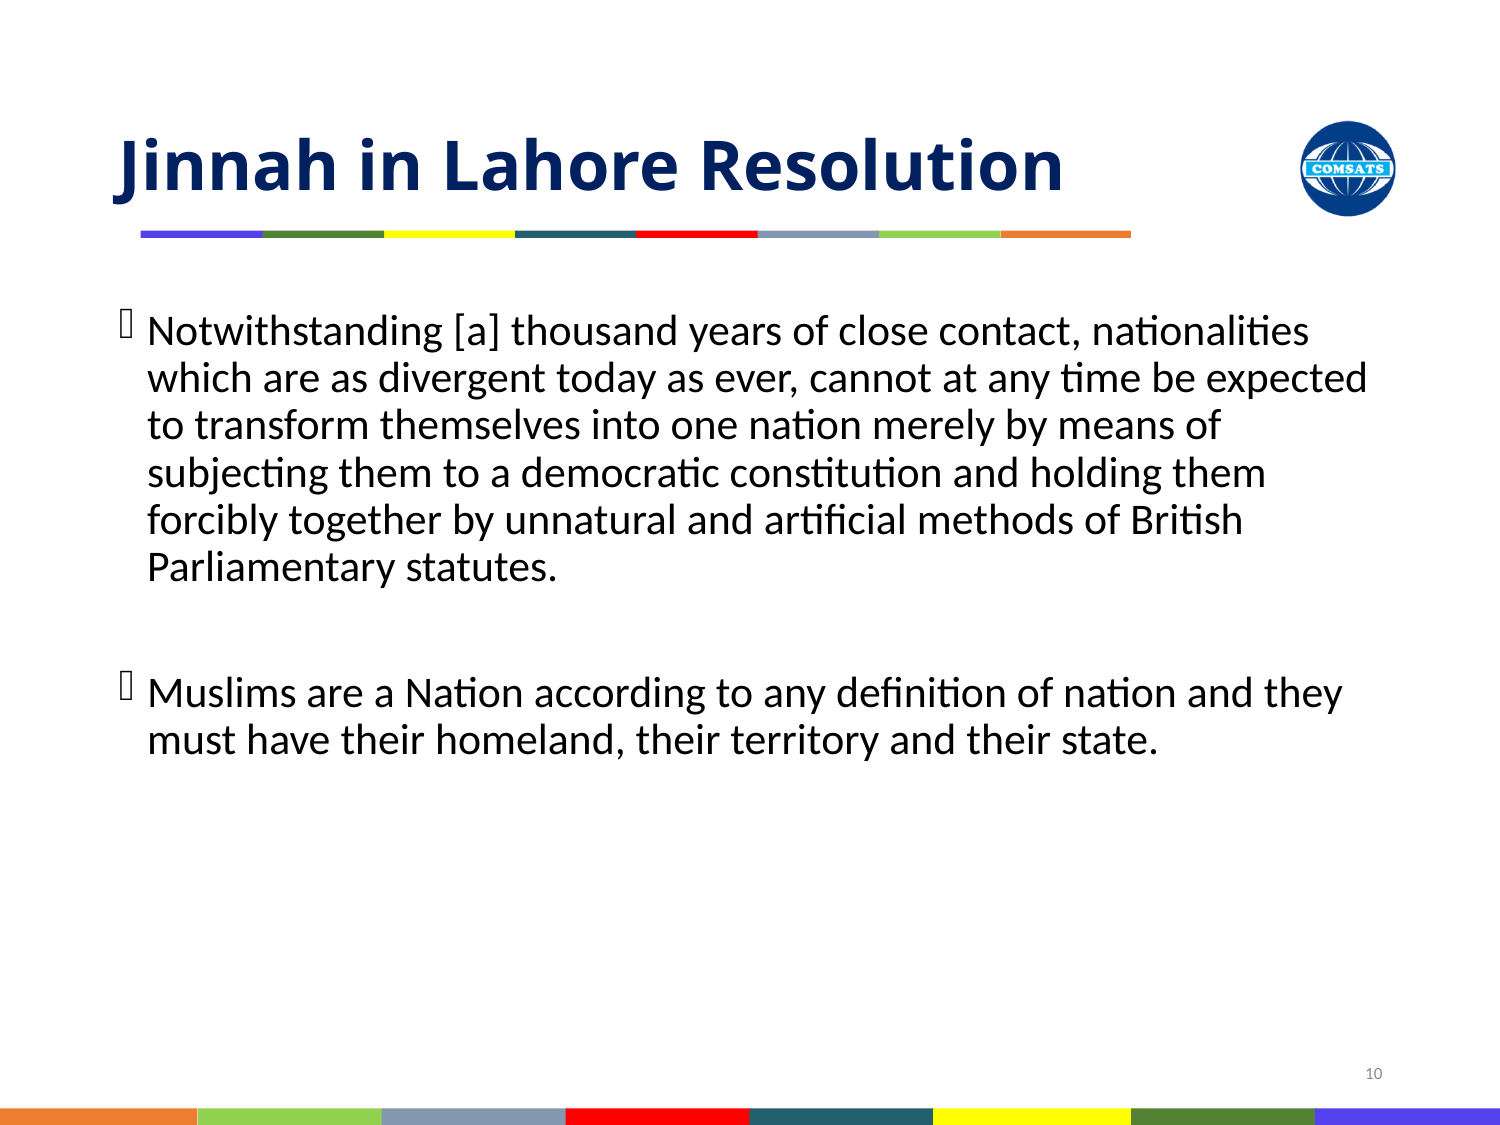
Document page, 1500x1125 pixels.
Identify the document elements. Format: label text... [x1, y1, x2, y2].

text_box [0, 1108, 1500, 1125]
list Notwithstanding [a] thousand years of close contact, nationalities which are as divergent today as ever, cannot at any time be expected to transform themselves into one nation merely by means of subjecting them to a democratic constitution and holding them forcibly together by unnatural and artificial methods of British Parliamentary statutes. Muslims are a Nation according to any definition of nation and they must have their homeland, their territory and their state. [103, 299, 1398, 1014]
title Jinnah in Lahore Resolution [103, 60, 1398, 278]
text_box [140, 230, 1131, 239]
slide_number 10 [1060, 1042, 1398, 1103]
